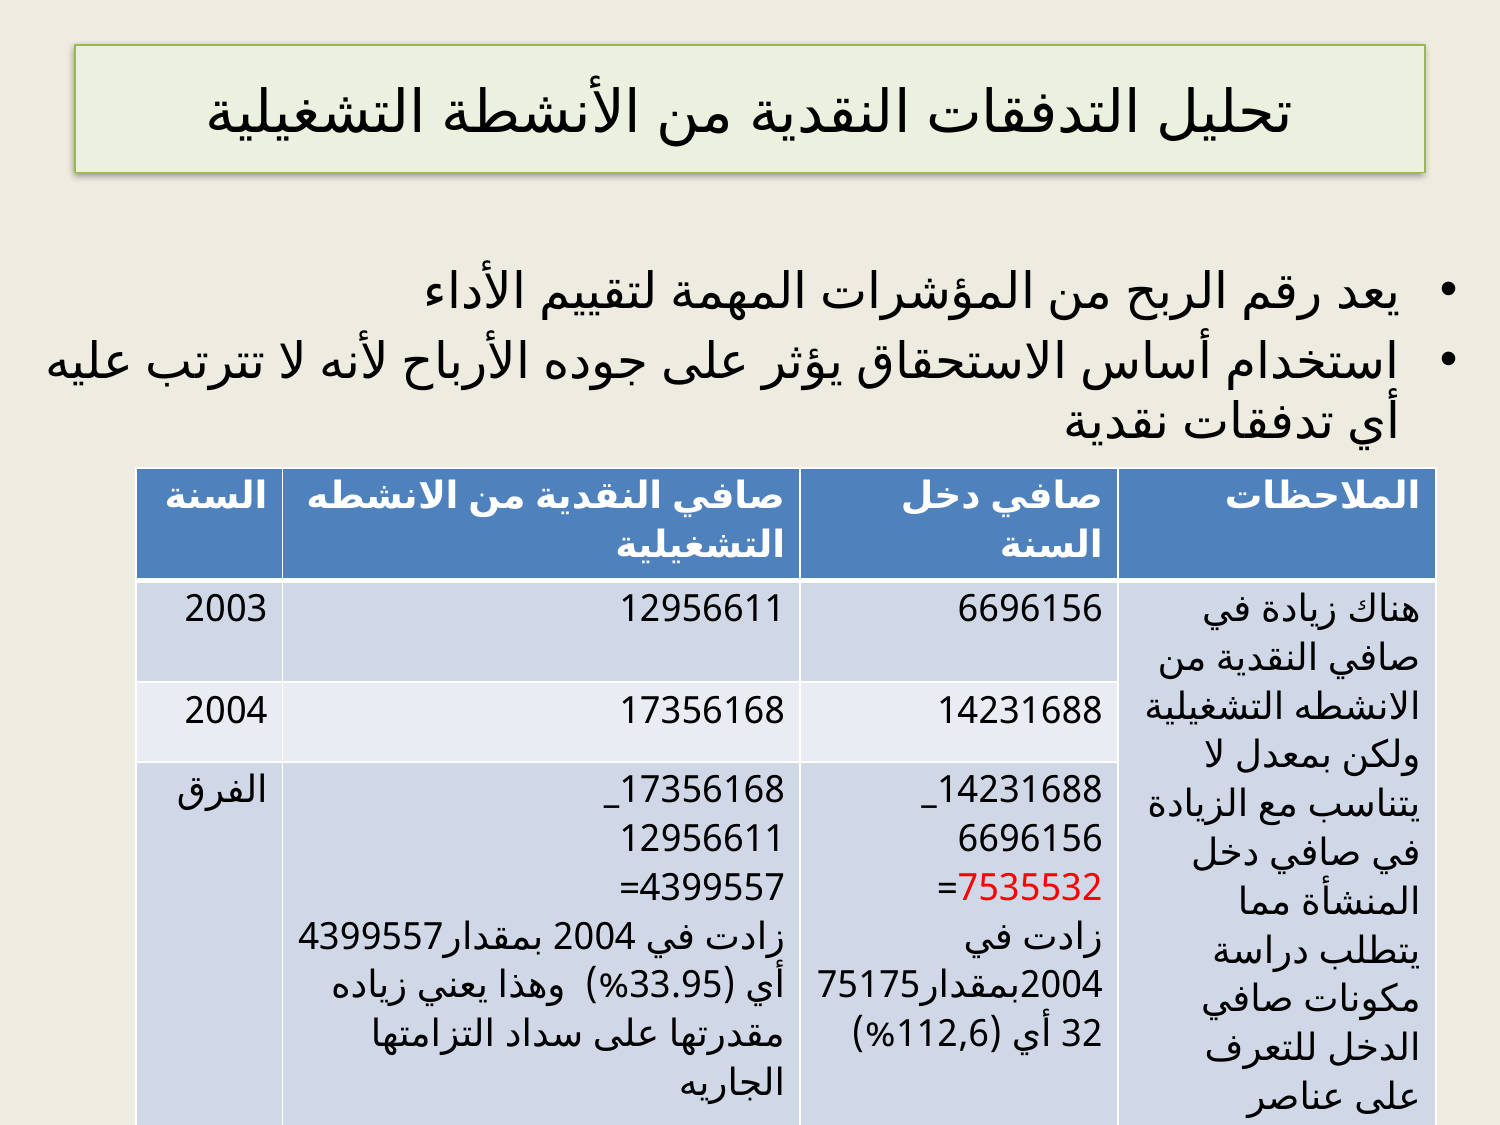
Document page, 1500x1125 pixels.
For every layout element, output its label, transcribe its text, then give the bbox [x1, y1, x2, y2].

table_cell 2004 [137, 683, 282, 761]
table_header صافي النقدية من الانشطه التشغيلية [283, 469, 799, 578]
table_header السنة [137, 469, 282, 578]
list يعد رقم الربح من المؤشرات المهمة لتقييم الأداء استخدام أساس الاستحقاق يؤثر على جوده الأرباح لأنه لا تترتب عليه أي تدفقات نقدية [29, 160, 1473, 1083]
table_cell الفرق [137, 763, 282, 1125]
title تحليل التدفقات النقدية من الأنشطة التشغيلية [74, 44, 1426, 160]
table_header صافي دخل السنة [801, 469, 1117, 578]
table_cell 2003 [137, 583, 282, 681]
table_cell 14231688_ 6696156 7535532= زادت في 2004بمقدار7517532 أي (112,6%) [801, 763, 1117, 1125]
table_cell 17356168_ 12956611 4399557= زادت في 2004 بمقدار4399557 أي (33.95%) وهذا يعني زياده مقدرتها على سداد التزامتها الجاريه [283, 763, 799, 1125]
table_cell هناك زيادة في صافي النقدية من الانشطه التشغيلية ولكن بمعدل لا يتناسب مع الزيادة في صافي دخل المنشأة مما يتطلب دراسة مكونات صافي الدخل للتعرف على عناصر المصروفات التي أدت إلى عدم تساويهما [1119, 583, 1435, 1125]
table_cell 14231688 [801, 683, 1117, 761]
table_cell 6696156 [801, 583, 1117, 681]
table_cell 12956611 [283, 583, 799, 681]
table_cell 17356168 [283, 683, 799, 761]
table_header الملاحظات [1119, 469, 1435, 578]
